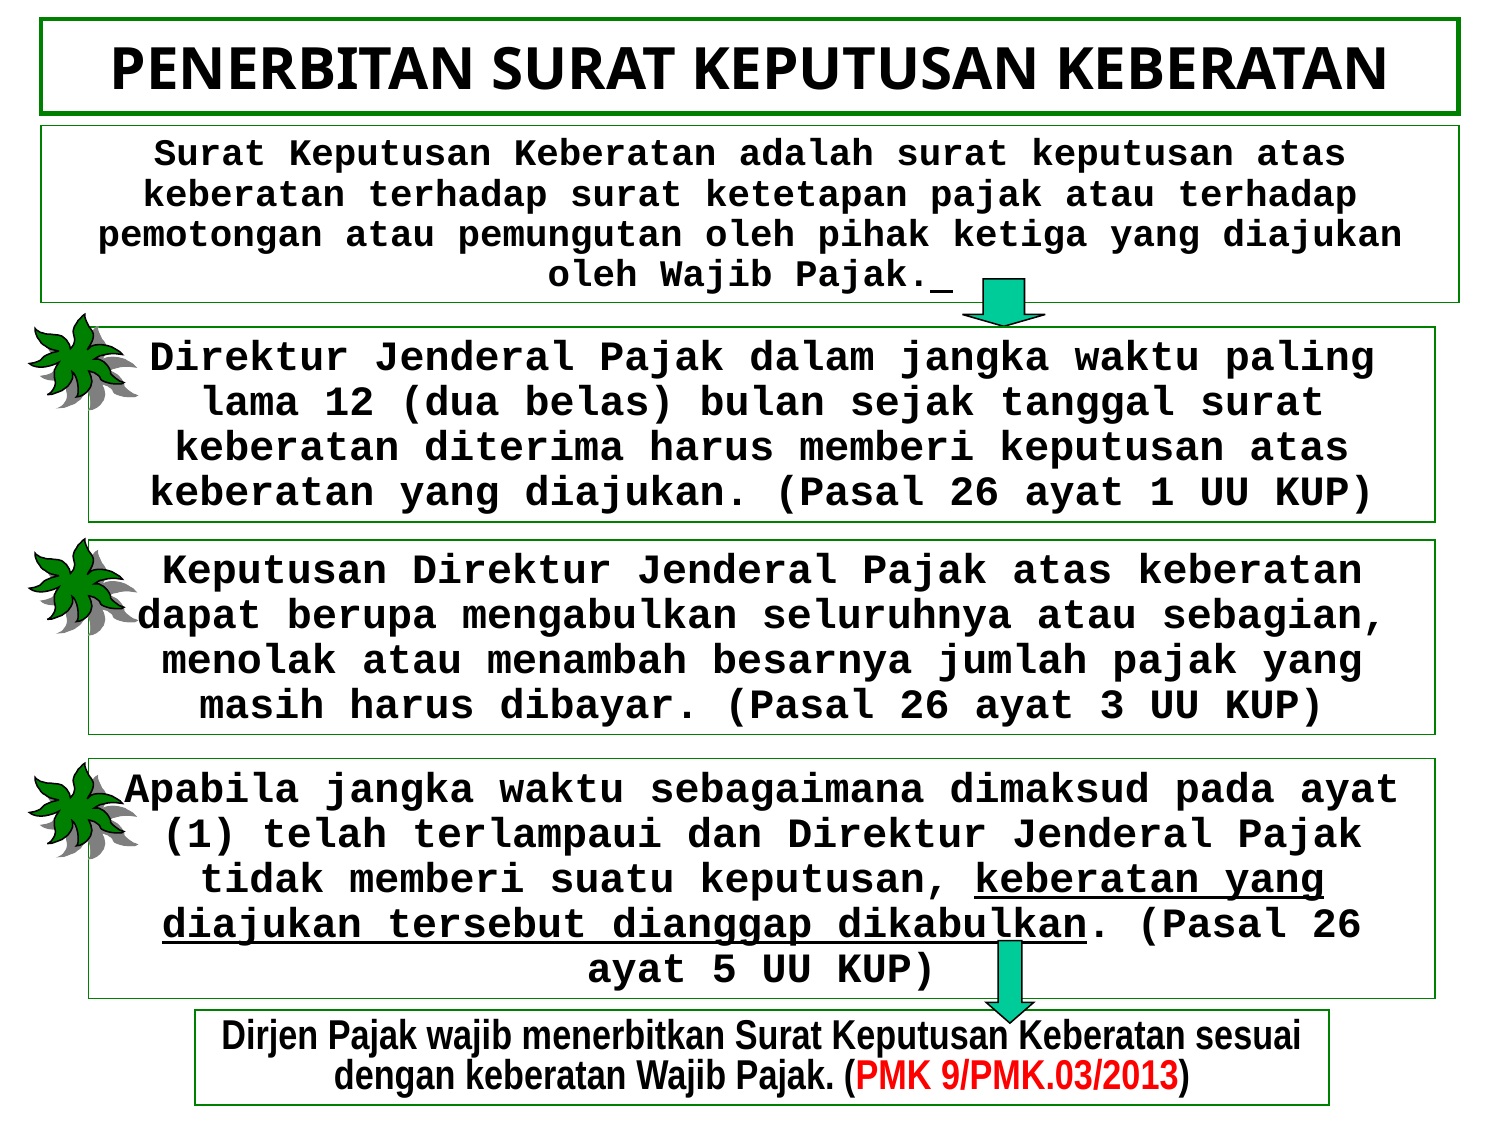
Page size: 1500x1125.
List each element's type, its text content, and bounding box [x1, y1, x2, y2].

text_box Direktur Jenderal Pajak dalam jangka waktu paling lama 12 (dua belas) bulan sejak tanggal surat keberatan diterima harus memberi keputusan atas keberatan yang diajukan. (Pasal 26 ayat 1 UU KUP) [88, 327, 1436, 523]
text_box [29, 538, 124, 622]
title PENERBITAN SURAT KEPUTUSAN KEBERATAN [40, 18, 1459, 114]
text_box [962, 278, 1046, 327]
text_box [29, 314, 124, 397]
text_box Dirjen Pajak wajib menerbitkan Surat Keputusan Keberatan sesuai dengan keberatan Wajib Pajak. (PMK 9/PMK.03/2013) [195, 1010, 1329, 1105]
text_box Apabila jangka waktu sebagaimana dimaksud pada ayat (1) telah terlampaui dan Direktur Jenderal Pajak tidak memberi suatu keputusan, keberatan yang diajukan tersebut dianggap dikabulkan. (Pasal 26 ayat 5 UU KUP) [88, 758, 1436, 999]
text_box [29, 763, 124, 846]
text_box Surat Keputusan Keberatan adalah surat keputusan atas keberatan terhadap surat ketetapan pajak atau terhadap pemotongan atau pemungutan oleh pihak ketiga yang diajukan oleh Wajib Pajak. [41, 125, 1459, 303]
text_box Keputusan Direktur Jenderal Pajak atas keberatan dapat berupa mengabulkan seluruhnya atau sebagian, menolak atau menambah besarnya jumlah pajak yang masih harus dibayar. (Pasal 26 ayat 3 UU KUP) [88, 539, 1436, 735]
text_box [986, 940, 1034, 1024]
